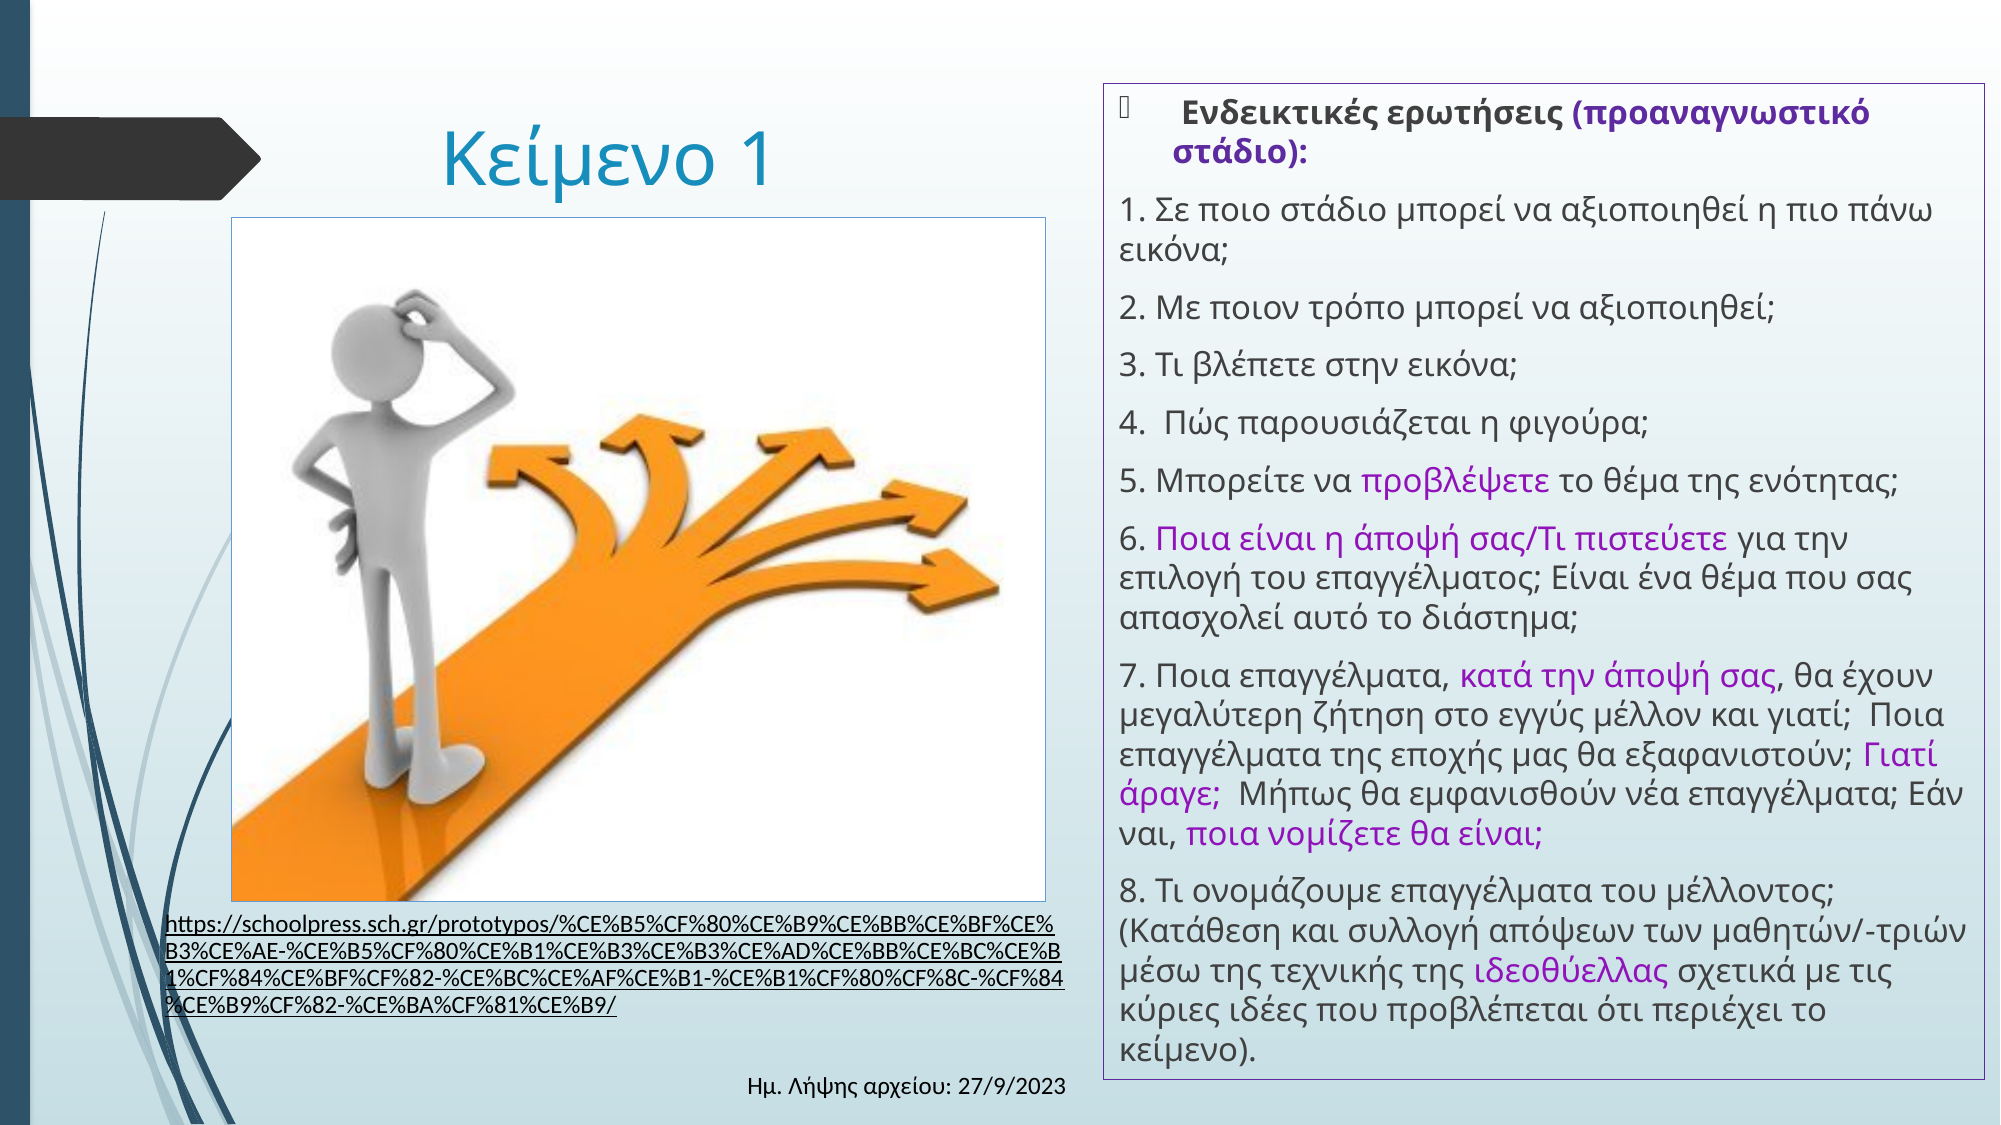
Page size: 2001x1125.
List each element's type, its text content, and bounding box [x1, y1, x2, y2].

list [230, 217, 1046, 902]
list Ενδεικτικές ερωτήσεις (προαναγνωστικό στάδιο): 1. Σε ποιο στάδιο μπορεί να αξιοποιηθεί η πιο πάνω εικόνα; 2. Με ποιον τρόπο μπορεί να αξιοποιηθεί; 3. Τι βλέπετε στην εικόνα; 4. Πώς παρουσιάζεται η φιγούρα; 5. Μπορείτε να προβλέψετε το θέμα της ενότητας; 6. Ποια είναι η άποψή σας/Τι πιστεύετε για την επιλογή του επαγγέλματος; Είναι ένα θέμα που σας απασχολεί αυτό το διάστημα; 7. Ποια επαγγέλματα, κατά την άποψή σας, θα έχουν μεγαλύτερη ζήτηση στο εγγύς μέλλον και γιατί; Ποια επαγγέλματα της εποχής μας θα εξαφανιστούν; Γιατί άραγε; Μήπως θα εμφανισθούν νέα επαγγέλματα; Εάν ναι, ποια νομίζετε θα είναι; 8. Τι ονομάζουμε επαγγέλματα του μέλλοντος; (Κατάθεση και συλλογή απόψεων των μαθητών/-τριών μέσω της τεχνικής της ιδεοθύελλας σχετικά με τις κύριες ιδέες που προβλέπεται ότι περιέχει το κείμενο). [1103, 83, 1985, 1080]
text_box https://schoolpress.sch.gr/prototypos/%CE%B5%CF%80%CE%B9%CE%BB%CE%BF%CE%B3%CE%AE-%CE%B5%CF%80%CE%B1%CE%B3%CE%B3%CE%AD%CE%BB%CE%BC%CE%B1%CF%84%CE%BF%CF%82-%CE%BC%CE%AF%CE%B1-%CE%B1%CF%80%CF%8C-%CF%84%CE%B9%CF%82-%CE%BA%CF%81%CE%B9/ Ημ. Λήψης αρχείου: 27/9/2023 [150, 898, 1082, 1026]
title Κείμενο 1 [425, 102, 1103, 313]
